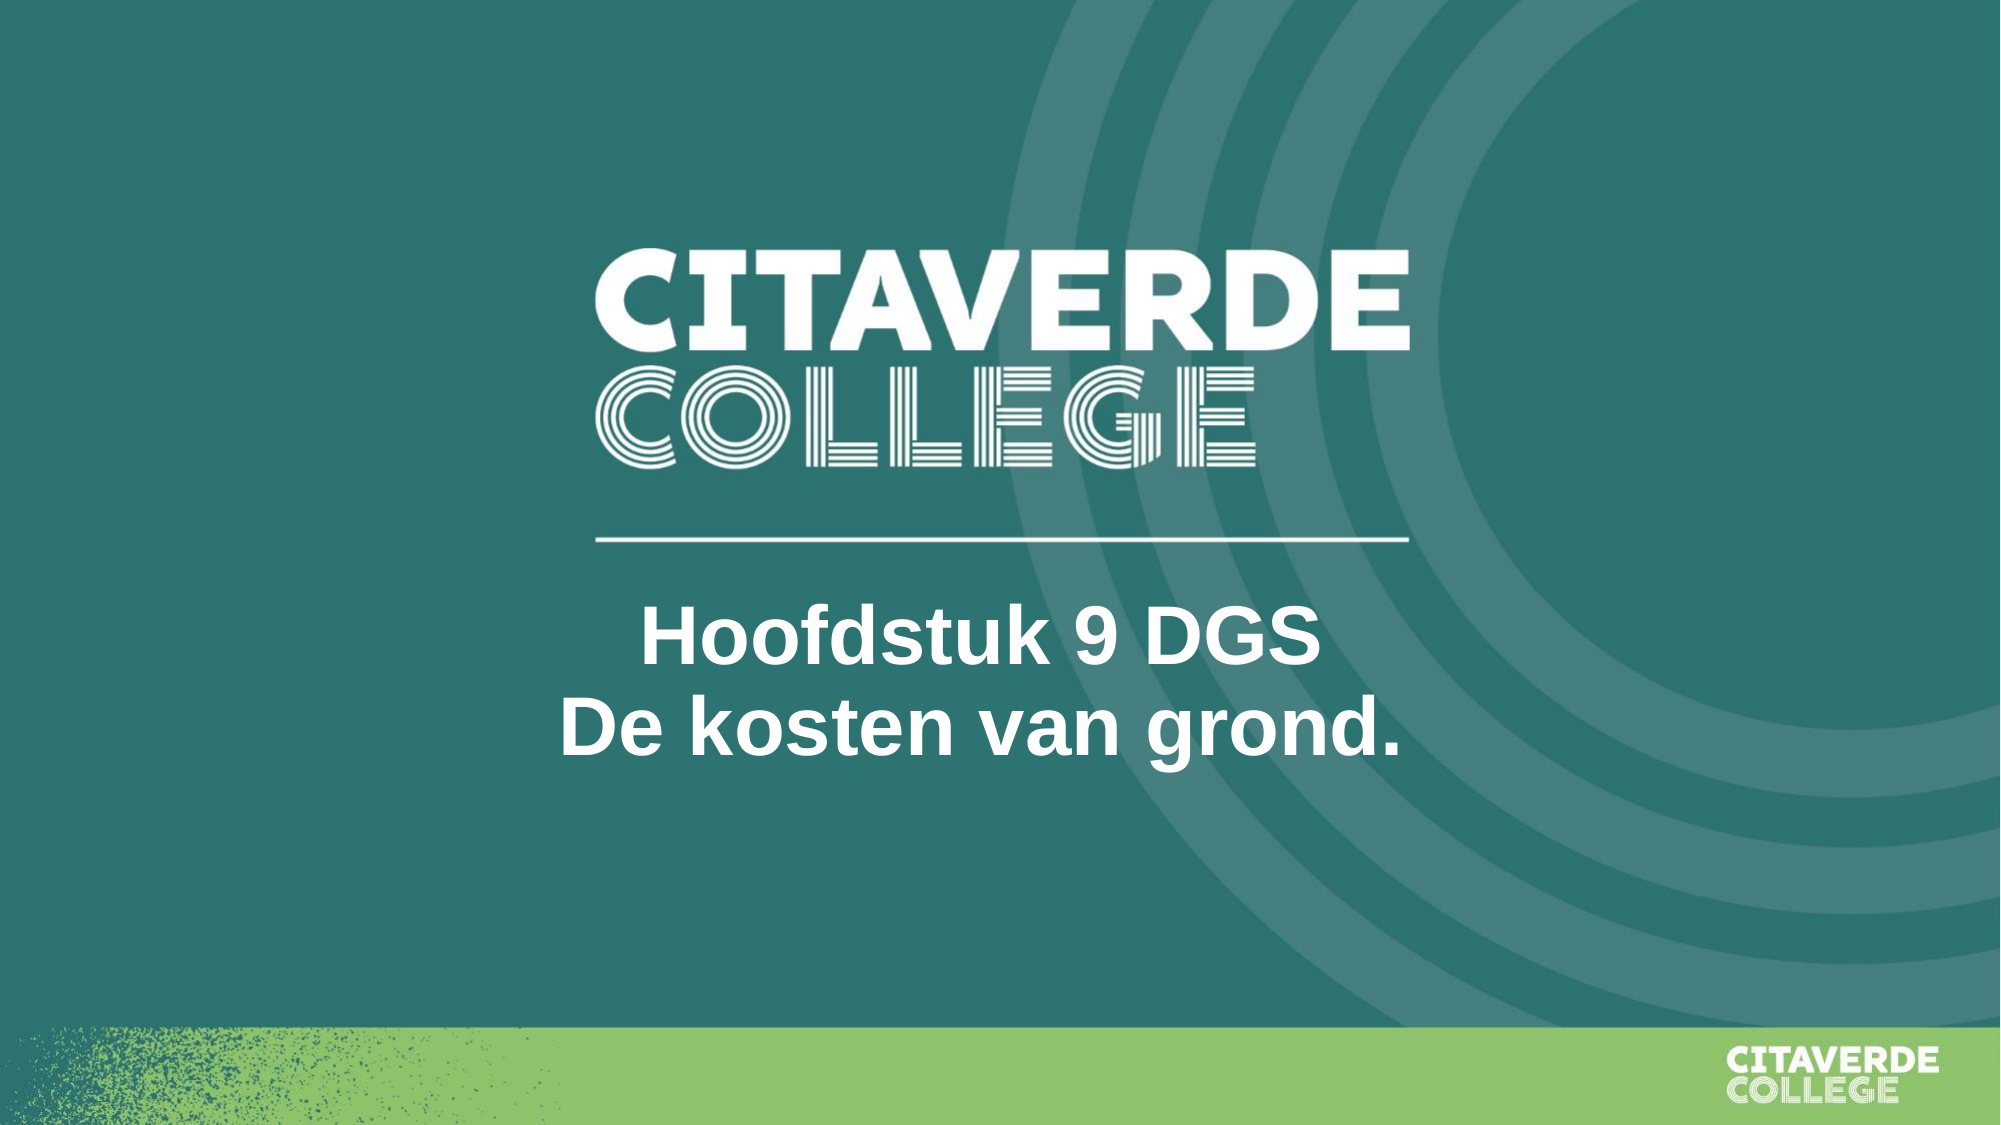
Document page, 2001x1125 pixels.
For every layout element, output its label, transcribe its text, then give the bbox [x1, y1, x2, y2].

picture [0, 0, 2001, 1125]
list Hoofdstuk 9 DGS De kosten van grond. [168, 601, 1795, 713]
